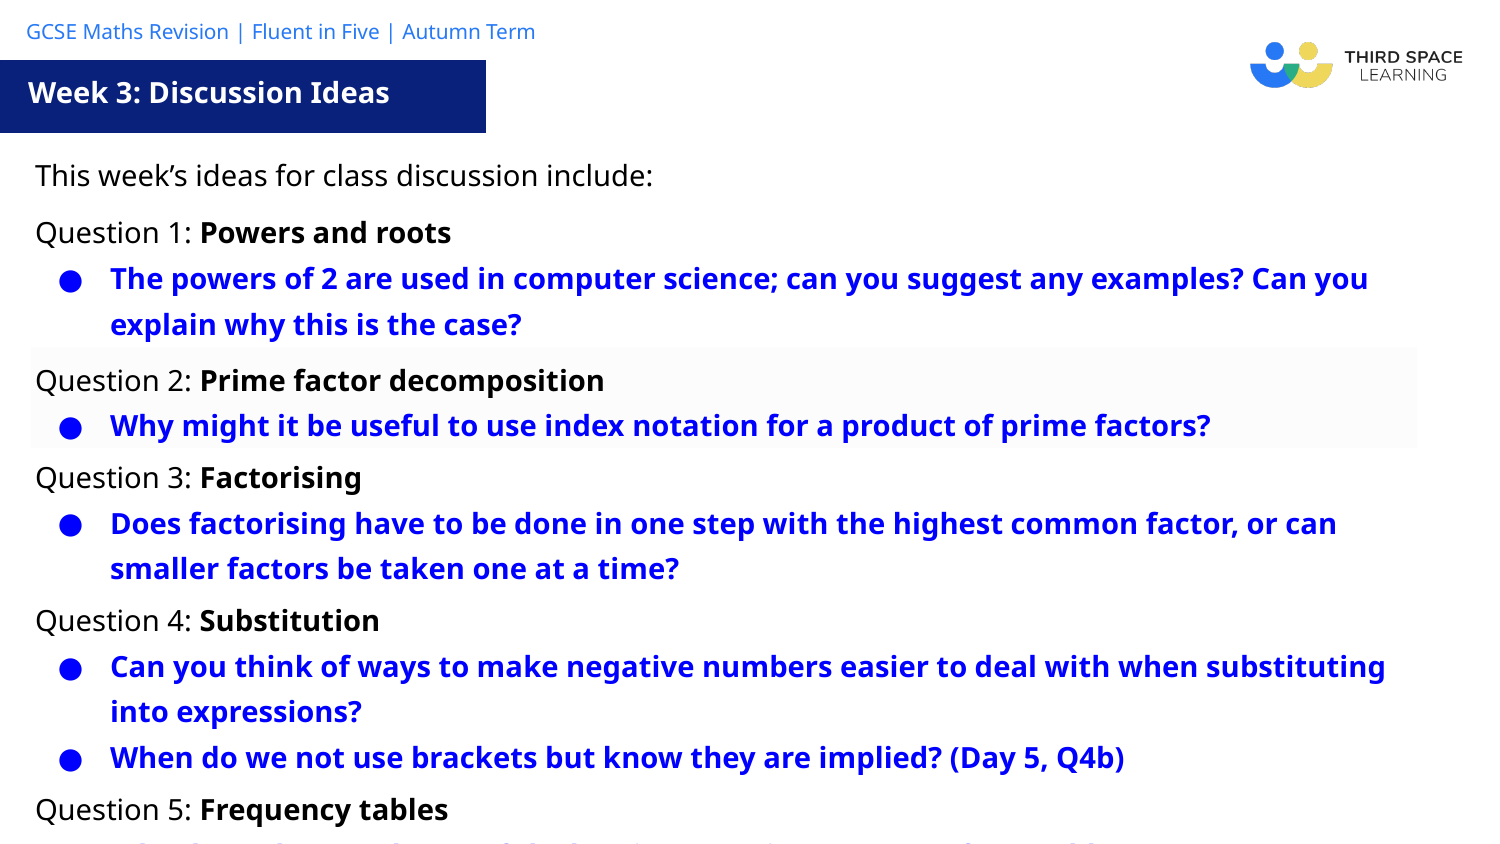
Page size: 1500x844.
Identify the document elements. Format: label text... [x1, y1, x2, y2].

text_box Week 3: Discussion Ideas [13, 59, 442, 125]
table_cell Question 3: Factorising Does factorising have to be done in one step with the highest common factor, or can smaller factors be taken one at a time? [31, 449, 1417, 591]
picture [1250, 33, 1465, 99]
table_cell Question 2: Prime factor decomposition Why might it be useful to use index notation for a product of prime factors? [31, 347, 1417, 448]
table_header This week’s ideas for class discussion include: [31, 141, 1417, 198]
table_cell Question 4: Substitution Can you think of ways to make negative numbers easier to deal with when substituting into expressions? When do we not use brackets but know they are implied? (Day 5, Q4b) [31, 592, 1417, 780]
table_cell Question 5: Frequency tables Why do we have to be careful when interpreting averages from tables? (Day 5, Q5) [31, 781, 1417, 844]
table_cell Question 1: Powers and roots The powers of 2 are used in computer science; can you suggest any examples? Can you explain why this is the case? [31, 199, 1417, 346]
